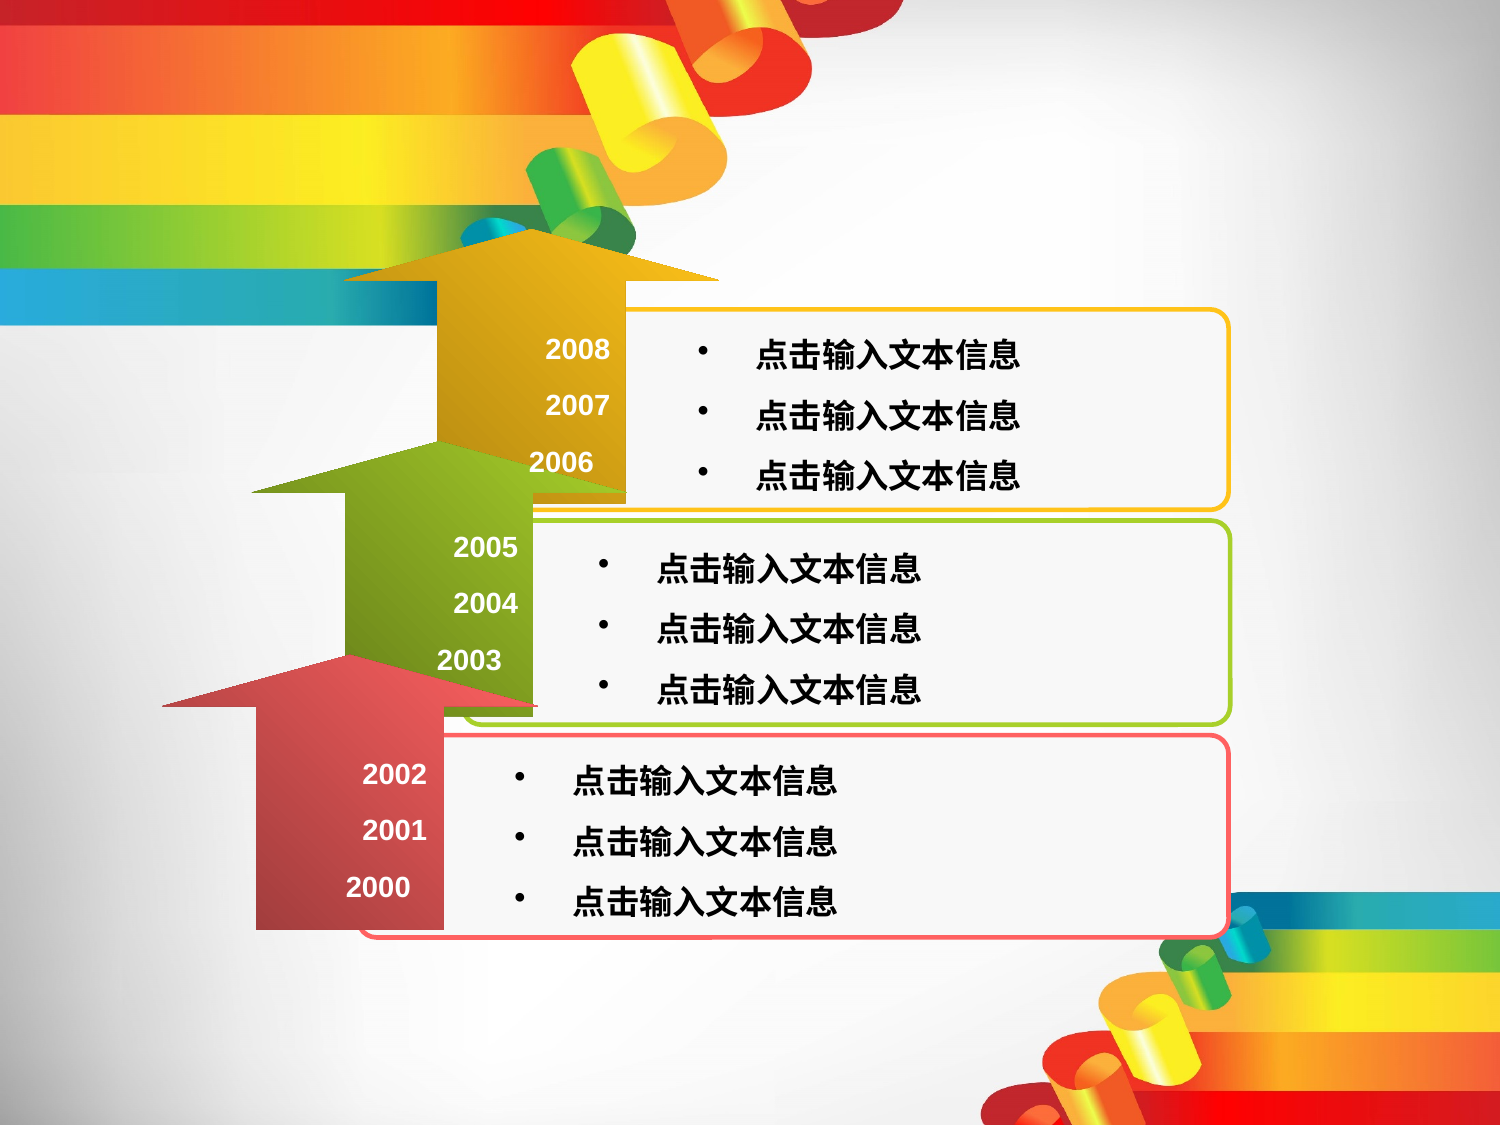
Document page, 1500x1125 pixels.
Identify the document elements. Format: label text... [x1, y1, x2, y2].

text_box [443, 735, 1229, 938]
text_box [626, 309, 1229, 510]
text_box [343, 229, 719, 459]
text_box 点击输入文本信息 点击输入文本信息 点击输入文本信息 [682, 322, 1206, 503]
text_box [533, 520, 1231, 725]
picture [0, 0, 1500, 1125]
text_box 点击输入文本信息 点击输入文本信息 点击输入文本信息 [583, 536, 1106, 717]
text_box [162, 654, 444, 930]
text_box 2008 2007 2006 [507, 315, 626, 528]
text_box 2005 2004 2003 [415, 514, 533, 726]
text_box 2002 2001 2000 [324, 740, 443, 953]
text_box [251, 441, 507, 672]
text_box 点击输入文本信息 点击输入文本信息 点击输入文本信息 [499, 748, 1023, 929]
